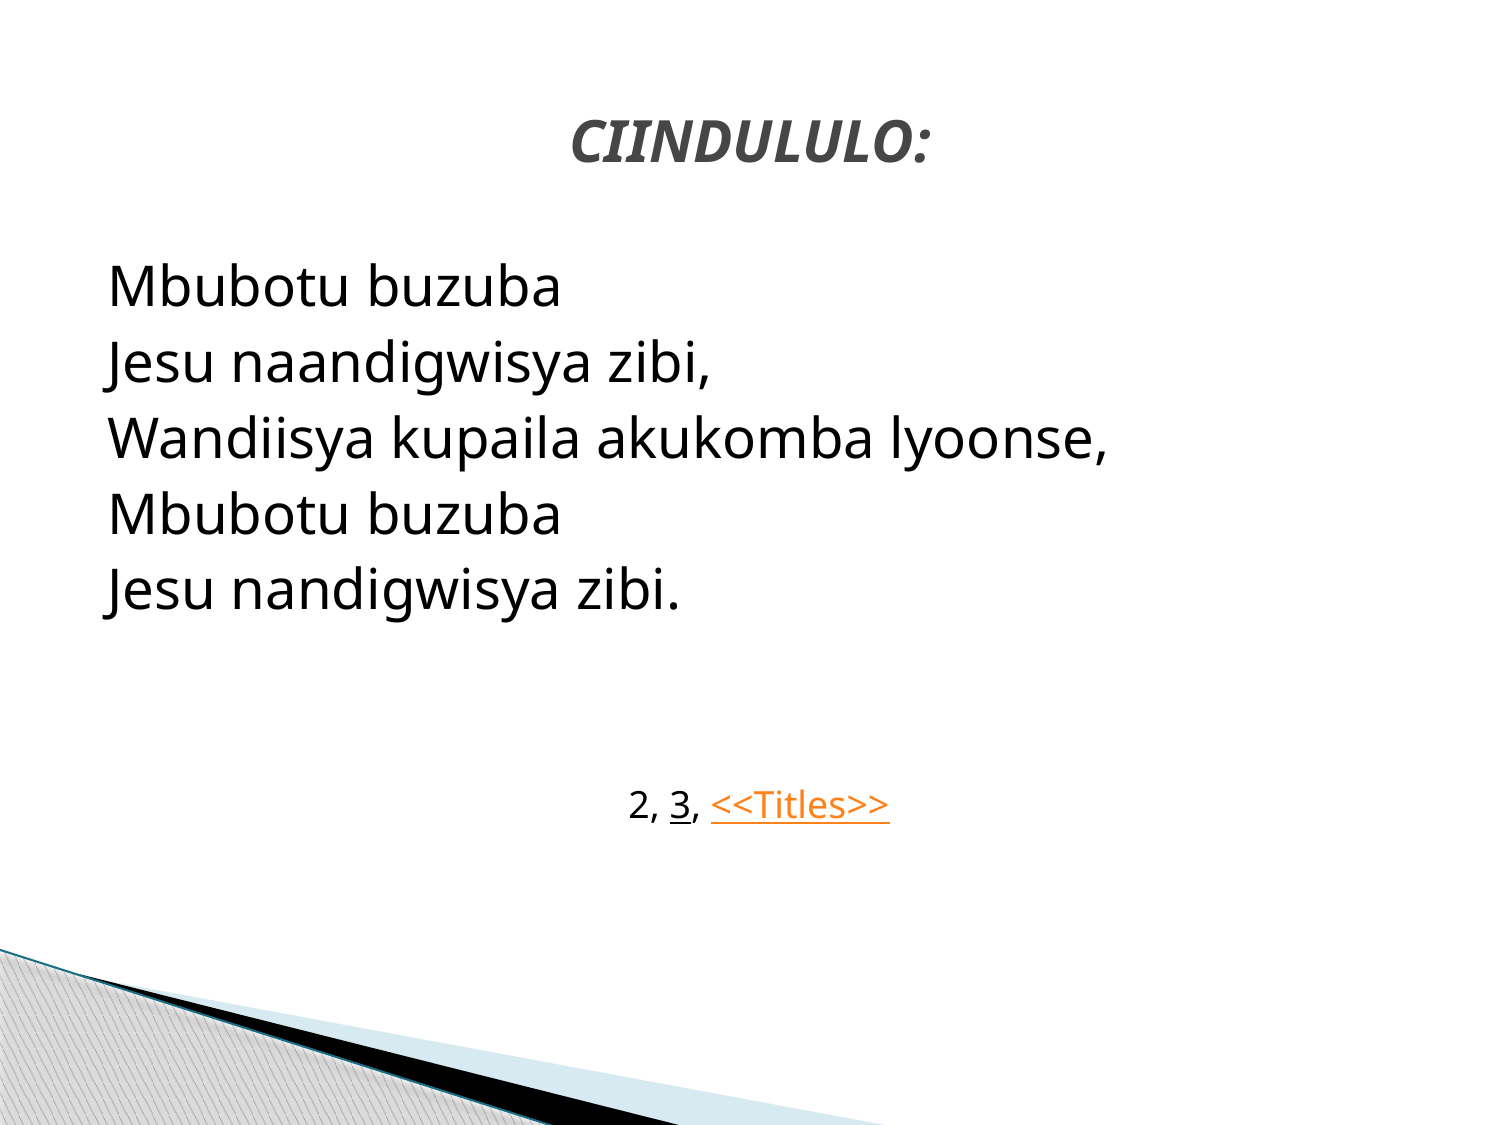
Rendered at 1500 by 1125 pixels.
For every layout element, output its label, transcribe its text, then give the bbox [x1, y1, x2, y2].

list Mbubotu buzuba Jesu naandigwisya zibi, Wandiisya kupaila akukomba lyoonse, Mbubotu buzuba Jesu nandigwisya zibi. 2, 3, <<Titles>> [75, 243, 1425, 986]
title CIINDULULO: [75, 45, 1425, 233]
